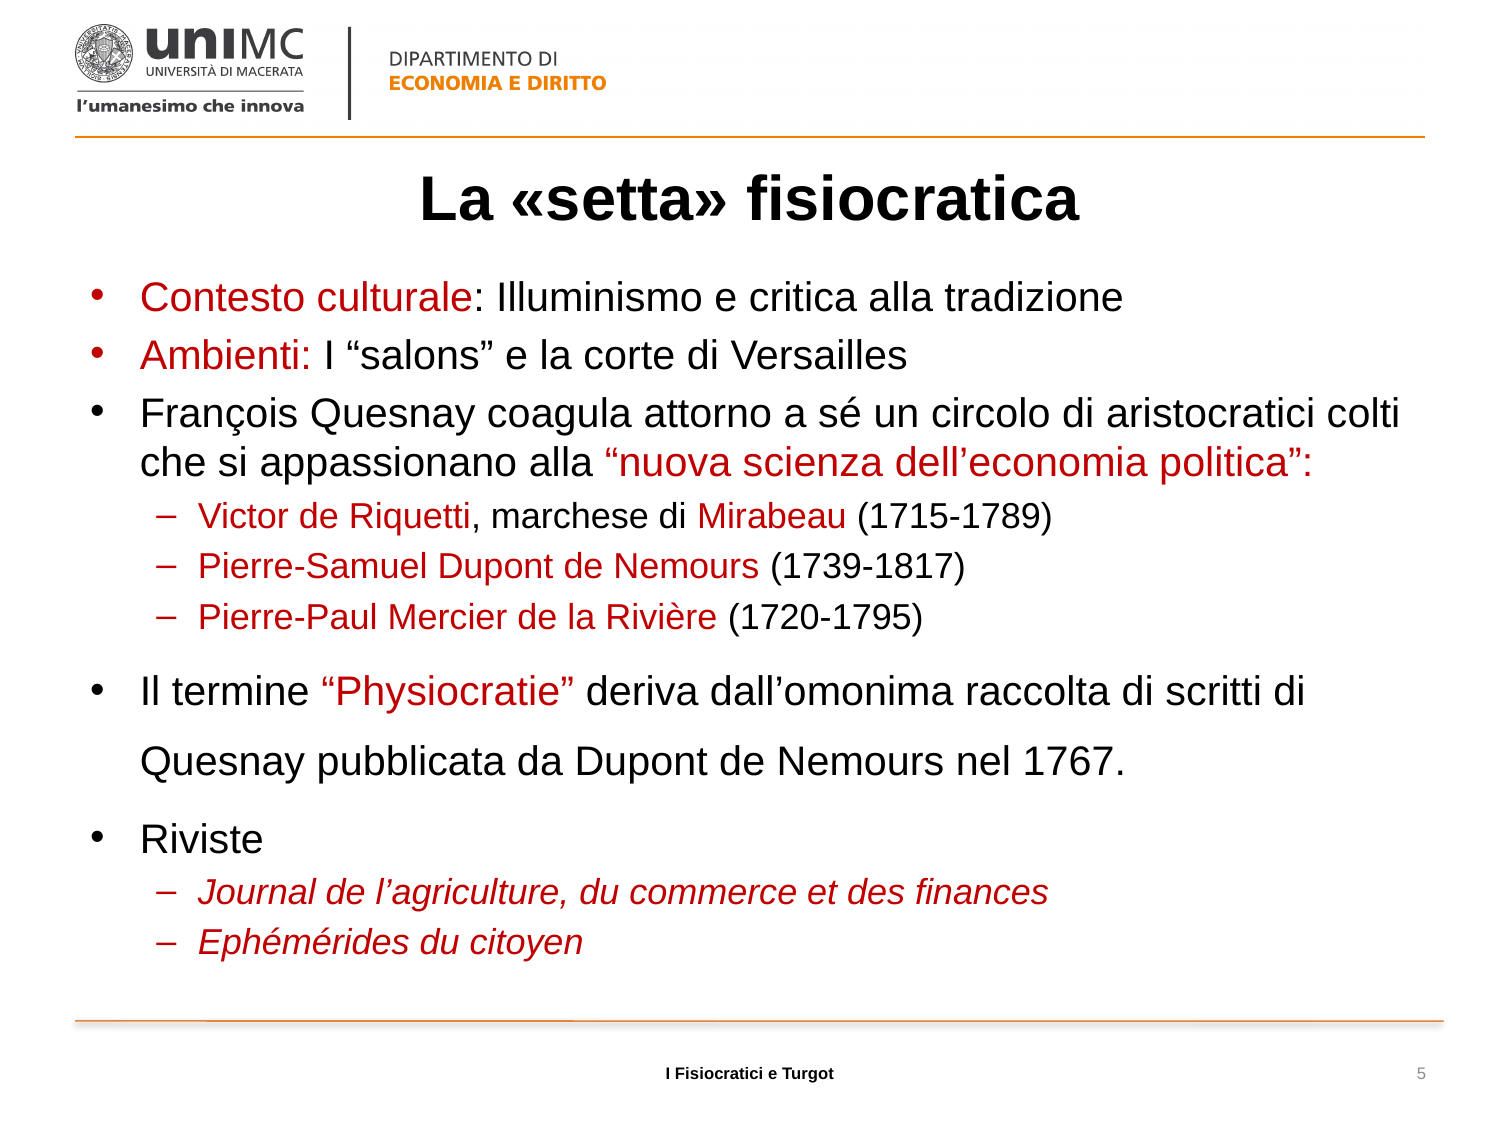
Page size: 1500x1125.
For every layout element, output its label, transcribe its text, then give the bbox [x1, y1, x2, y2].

slide_number 5 [1091, 1042, 1442, 1103]
footer I Fisiocratici e Turgot [512, 1042, 988, 1103]
title La «setta» fisiocratica [75, 149, 1425, 241]
list Contesto culturale: Illuminismo e critica alla tradizione Ambienti: I “salons” e la corte di Versailles François Quesnay coagula attorno a sé un circolo di aristocratici colti che si appassionano alla “nuova scienza dell’economia politica”: Victor de Riquetti, marchese di Mirabeau (1715-1789) Pierre-Samuel Dupont de Nemours (1739-1817) Pierre-Paul Mercier de la Rivière (1720-1795) Il termine “Physiocratie” deriva dall’omonima raccolta di scritti di Quesnay pubblicata da Dupont de Nemours nel 1767. Riviste Journal de l’agriculture, du commerce et des finances Ephémérides du citoyen [75, 262, 1425, 1005]
picture [75, 24, 1425, 138]
